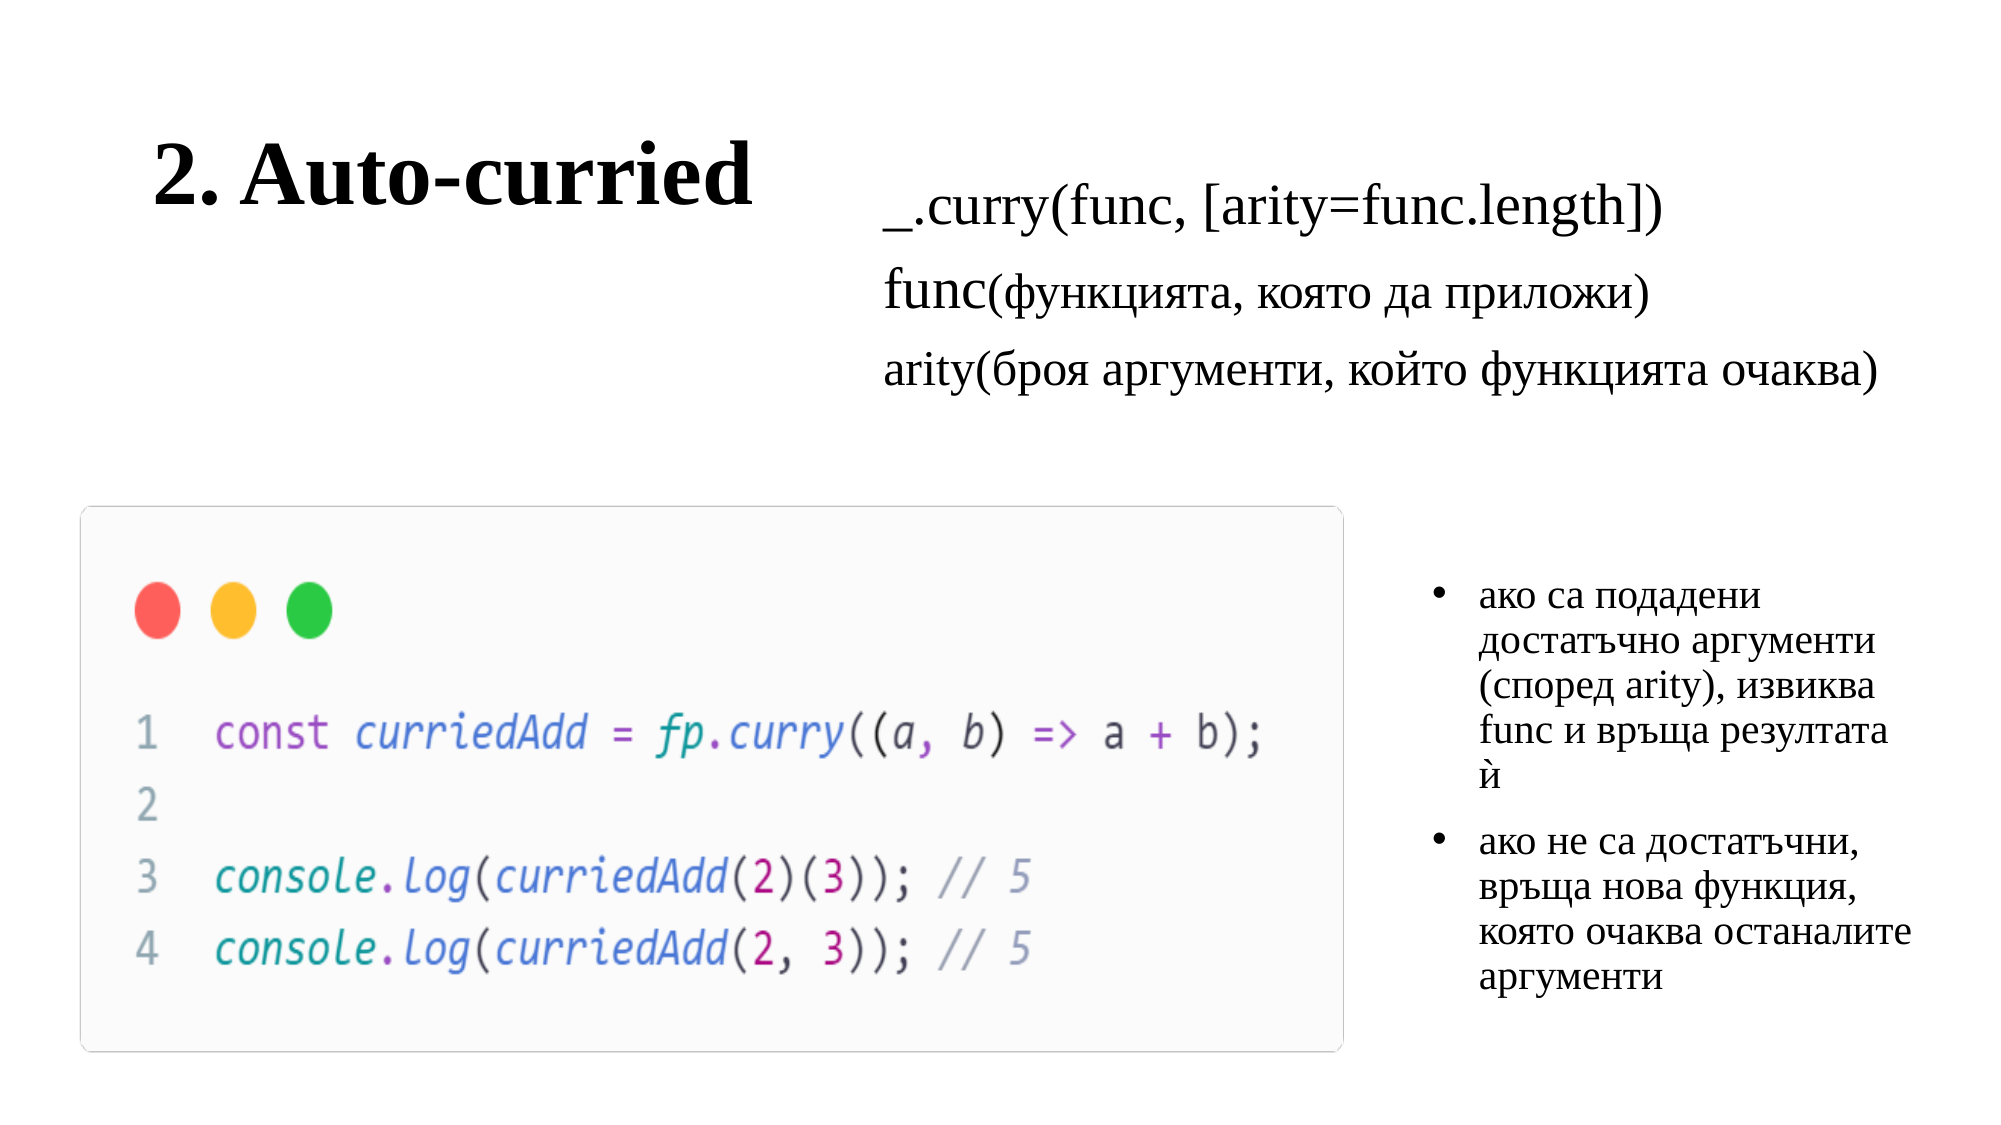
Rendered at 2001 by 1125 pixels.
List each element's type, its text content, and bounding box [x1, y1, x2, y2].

list _.curry(func, [arity=func.length]) func(функцията, която да приложи) arity(броя аргументи, който функцията очаква) [845, 174, 1989, 487]
picture [0, 359, 1463, 1125]
text_box 2. Auto-curried [137, 65, 1863, 284]
text_box ако са подадени достатъчно аргументи (според arity), извиква func и връща резултата ѝ ако не са достатъчни, връща нова функция, която очаква останалите аргументи [1463, 565, 1927, 1006]
